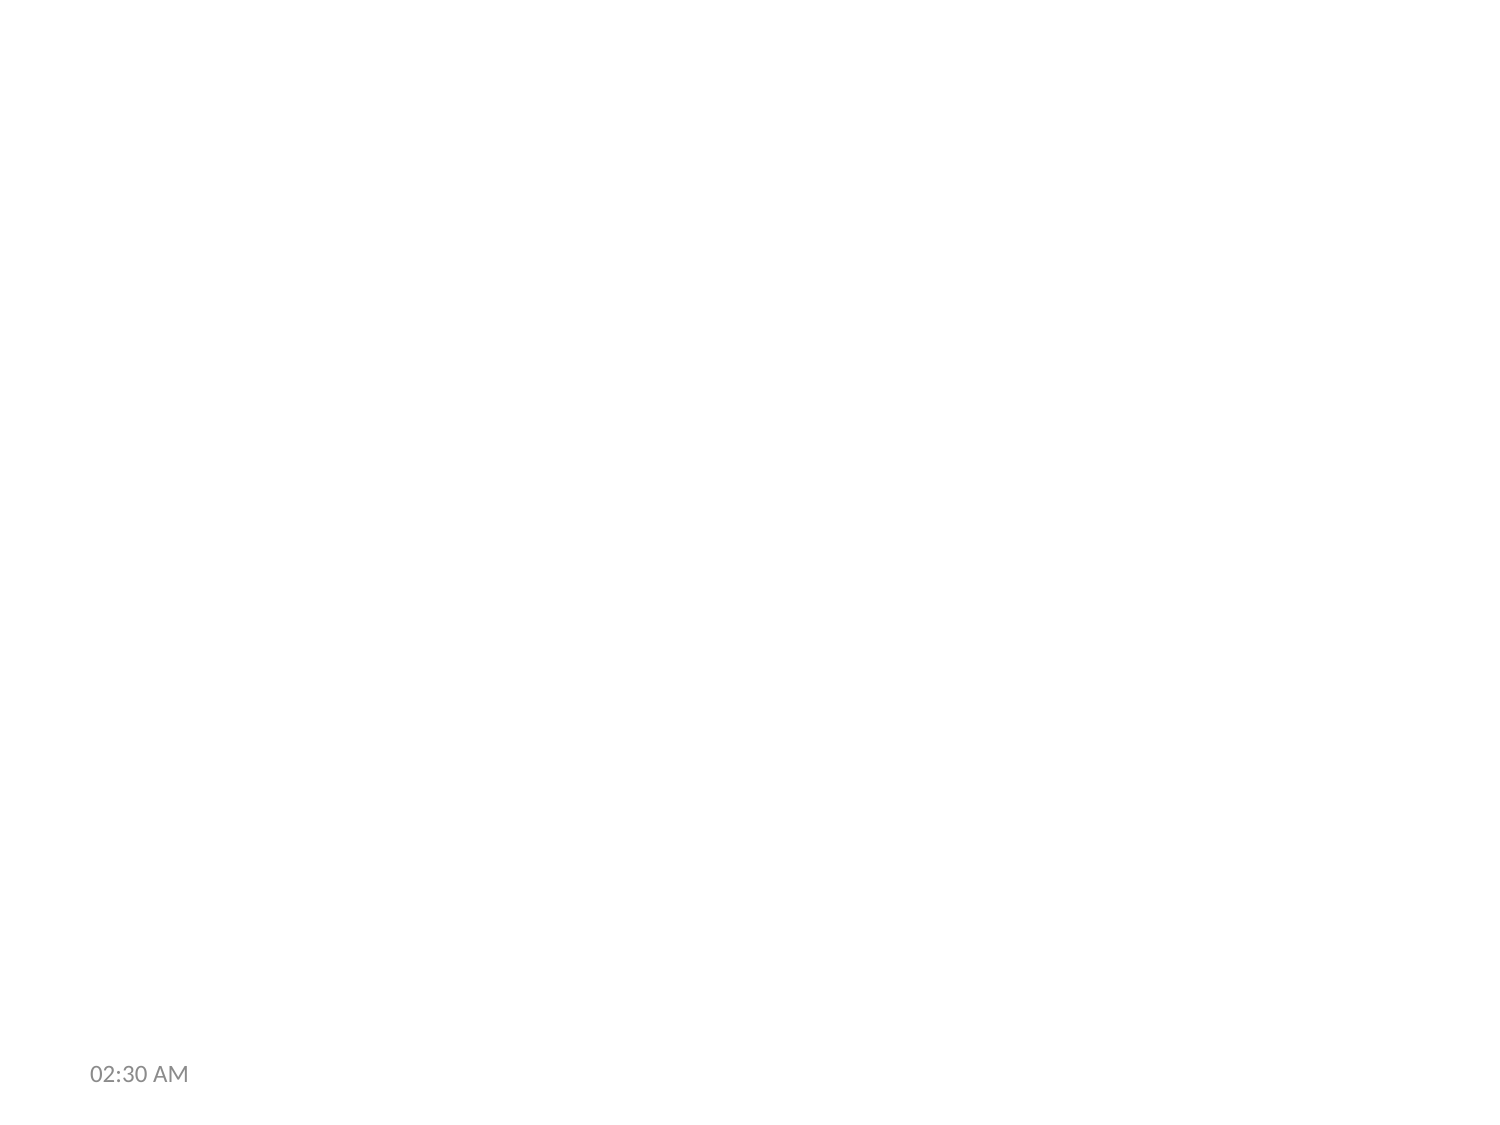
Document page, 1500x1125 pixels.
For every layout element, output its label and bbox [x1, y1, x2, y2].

slide_number [75, 1042, 425, 1103]
